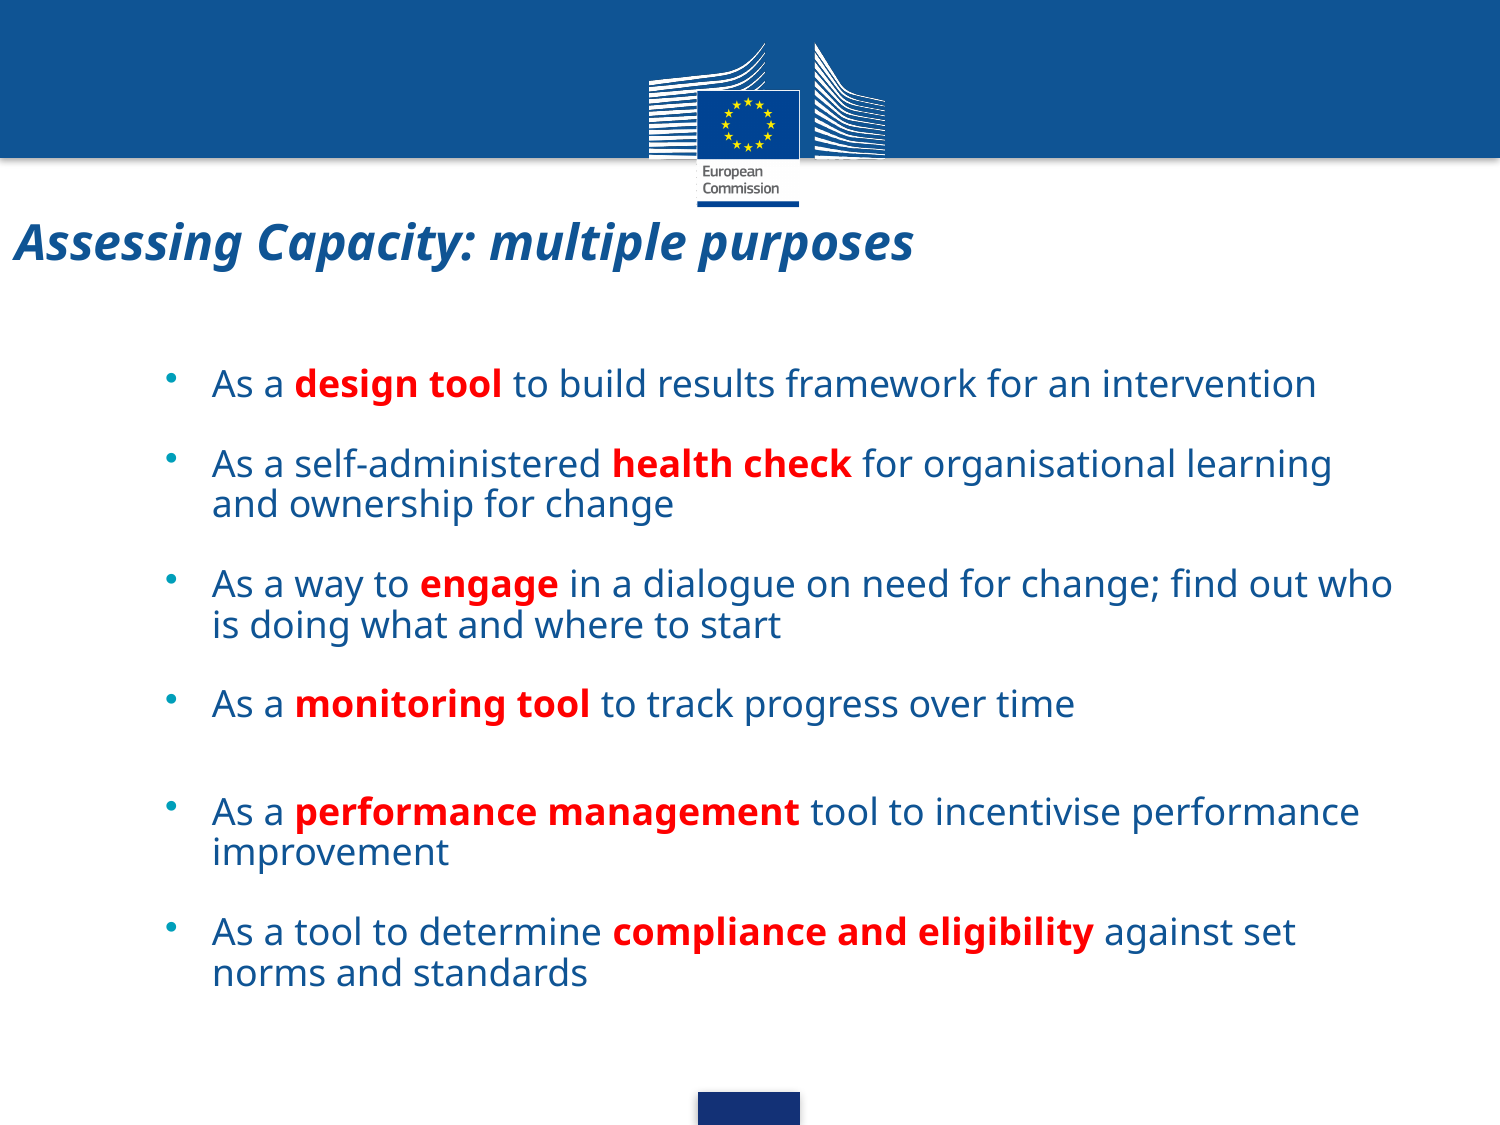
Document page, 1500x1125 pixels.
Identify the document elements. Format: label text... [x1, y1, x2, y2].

picture [649, 42, 885, 174]
title Assessing Capacity: multiple purposes [0, 174, 1350, 306]
list As a design tool to build results framework for an intervention As a self-administered health check for organisational learning and ownership for change As a way to engage in a dialogue on need for change; find out who is doing what and where to start As a monitoring tool to track progress over time As a performance management tool to incentivise performance improvement As a tool to determine compliance and eligibility against set norms and standards [75, 299, 1425, 1063]
